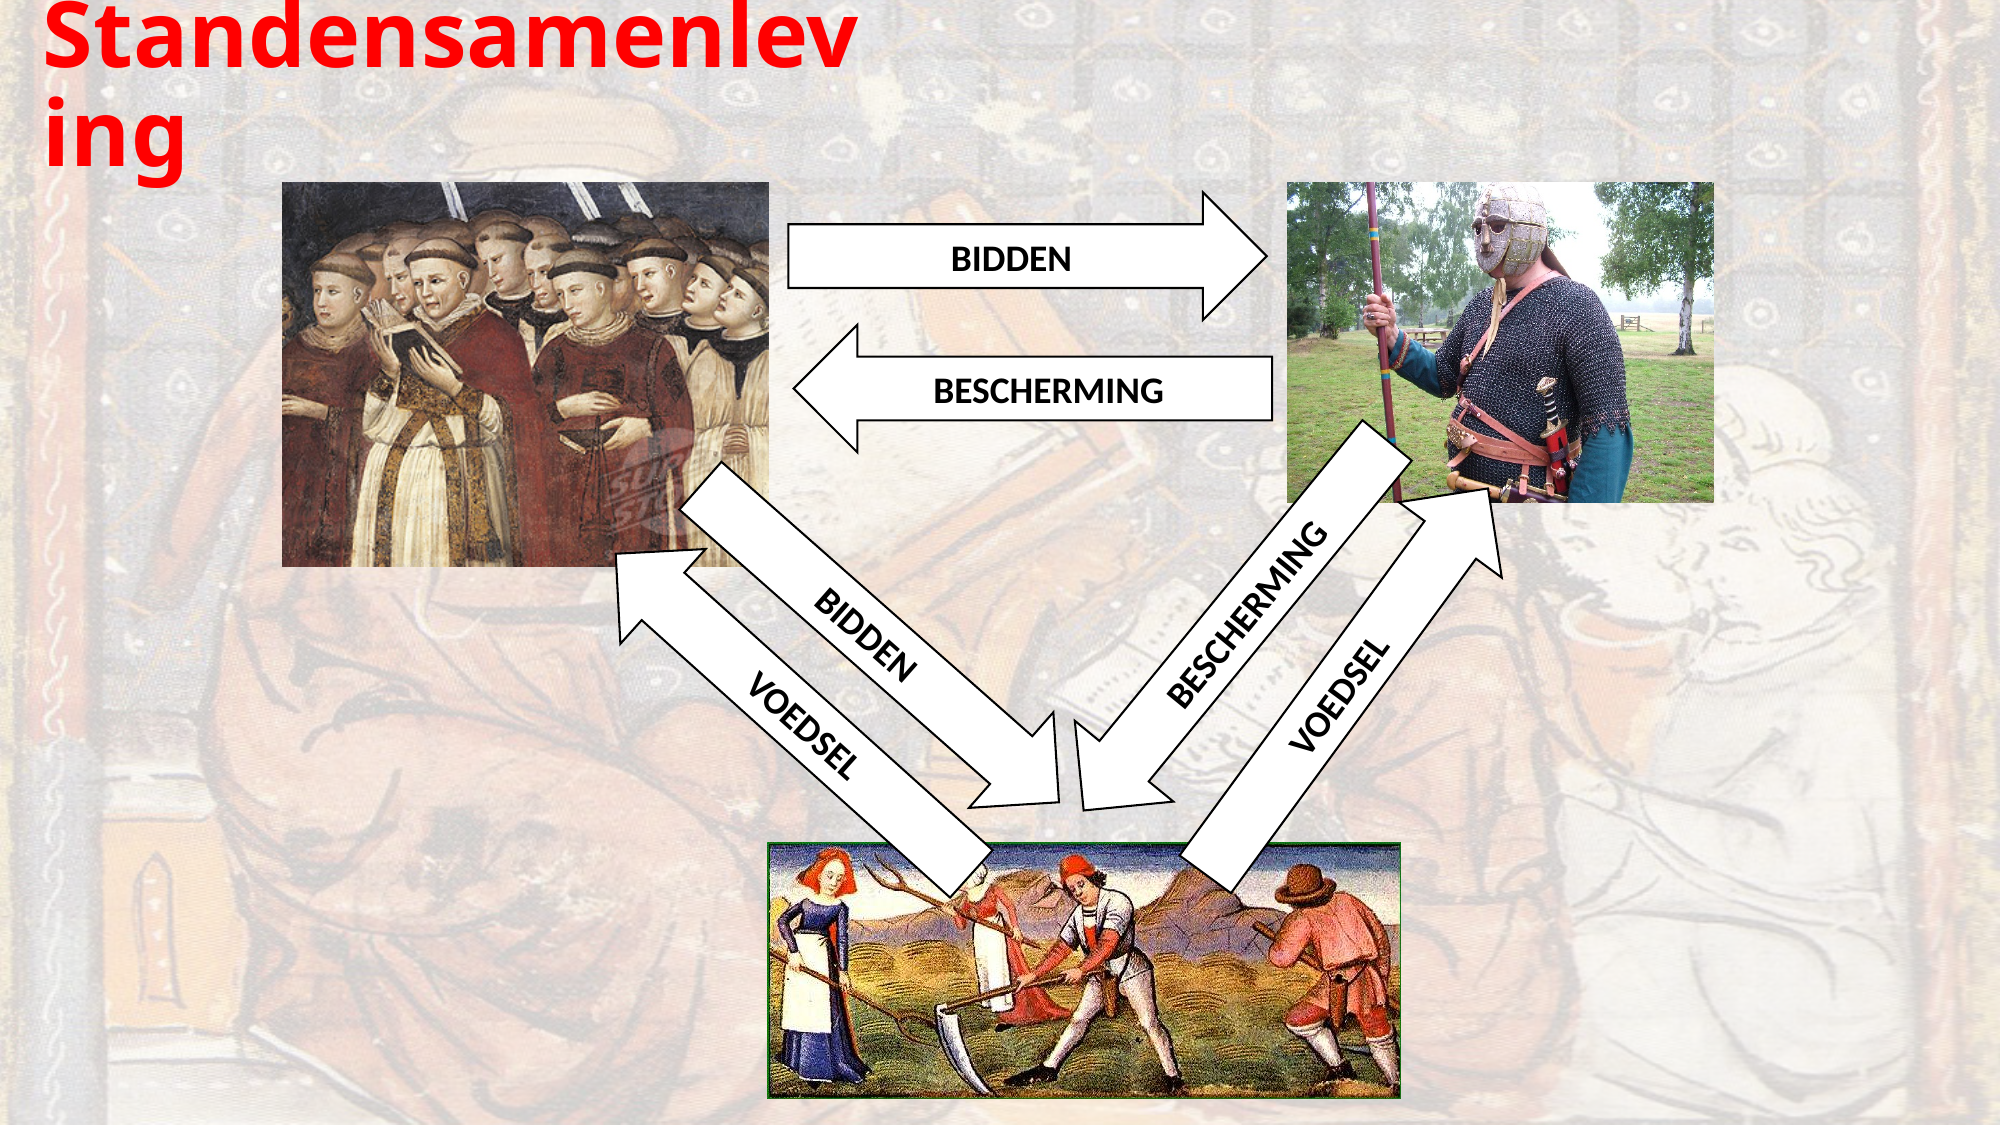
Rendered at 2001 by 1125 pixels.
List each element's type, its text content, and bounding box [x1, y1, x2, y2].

text_box VOEDSEL [615, 567, 986, 842]
text_box BIDDEN [787, 189, 1269, 323]
text_box BIDDEN [742, 502, 1061, 810]
title Standensamenleving [27, 21, 887, 153]
picture [1287, 182, 1714, 503]
picture [282, 182, 769, 567]
text_box BESCHERMING [1073, 503, 1379, 812]
text_box VOEDSEL [1188, 503, 1504, 842]
text_box BESCHERMING [792, 322, 1274, 455]
picture [767, 842, 1401, 1099]
